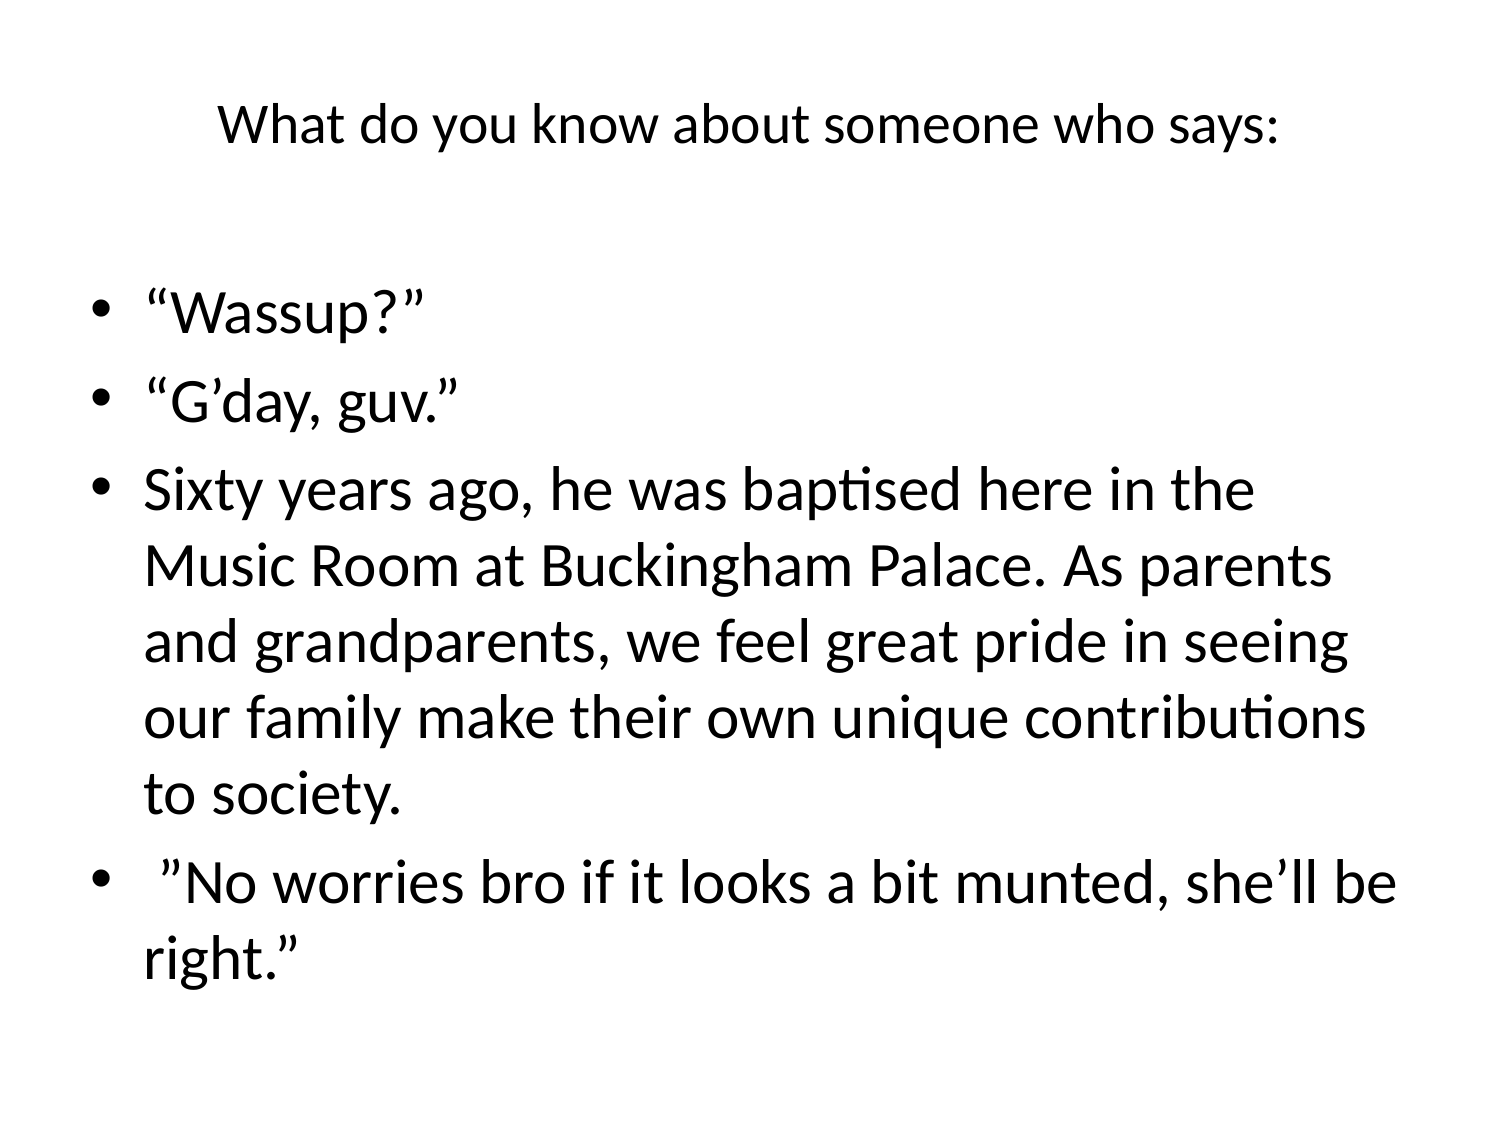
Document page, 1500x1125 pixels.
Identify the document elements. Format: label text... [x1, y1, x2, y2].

title What do you know about someone who says: [75, 7, 1425, 233]
list “Wassup?” “G’day, guv.” Sixty years ago, he was baptised here in the Music Room at Buckingham Palace. As parents and grandparents, we feel great pride in seeing our family make their own unique contributions to society. ”No worries bro if it looks a bit munted, she’ll be right.” [75, 262, 1425, 1005]
